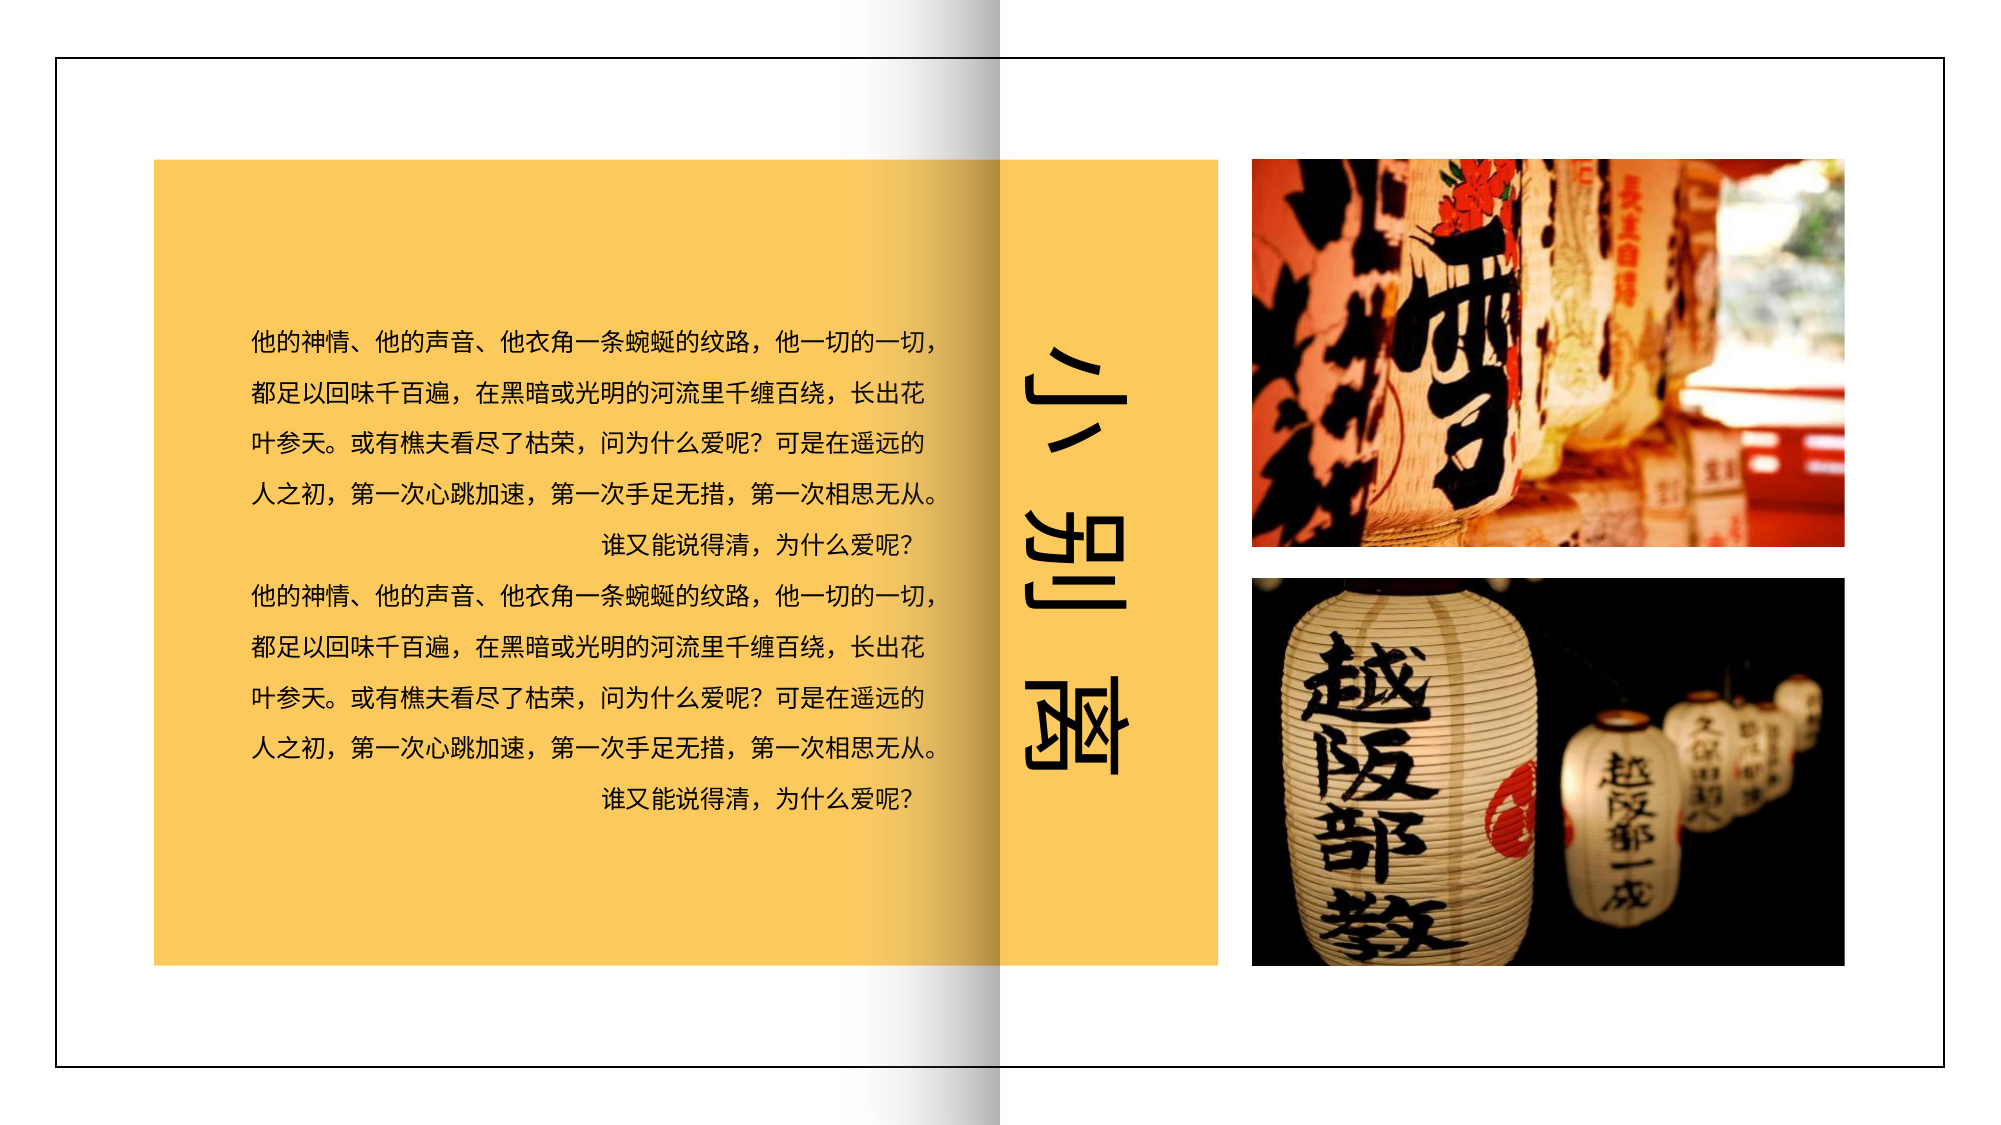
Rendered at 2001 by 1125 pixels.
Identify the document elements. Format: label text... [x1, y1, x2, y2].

text_box 小 别 离 [1004, 273, 1155, 852]
text_box [0, 0, 1001, 1125]
text_box [1251, 577, 1846, 967]
text_box [1004, 158, 1219, 967]
text_box [1004, 57, 1945, 1068]
text_box [1251, 158, 1846, 548]
